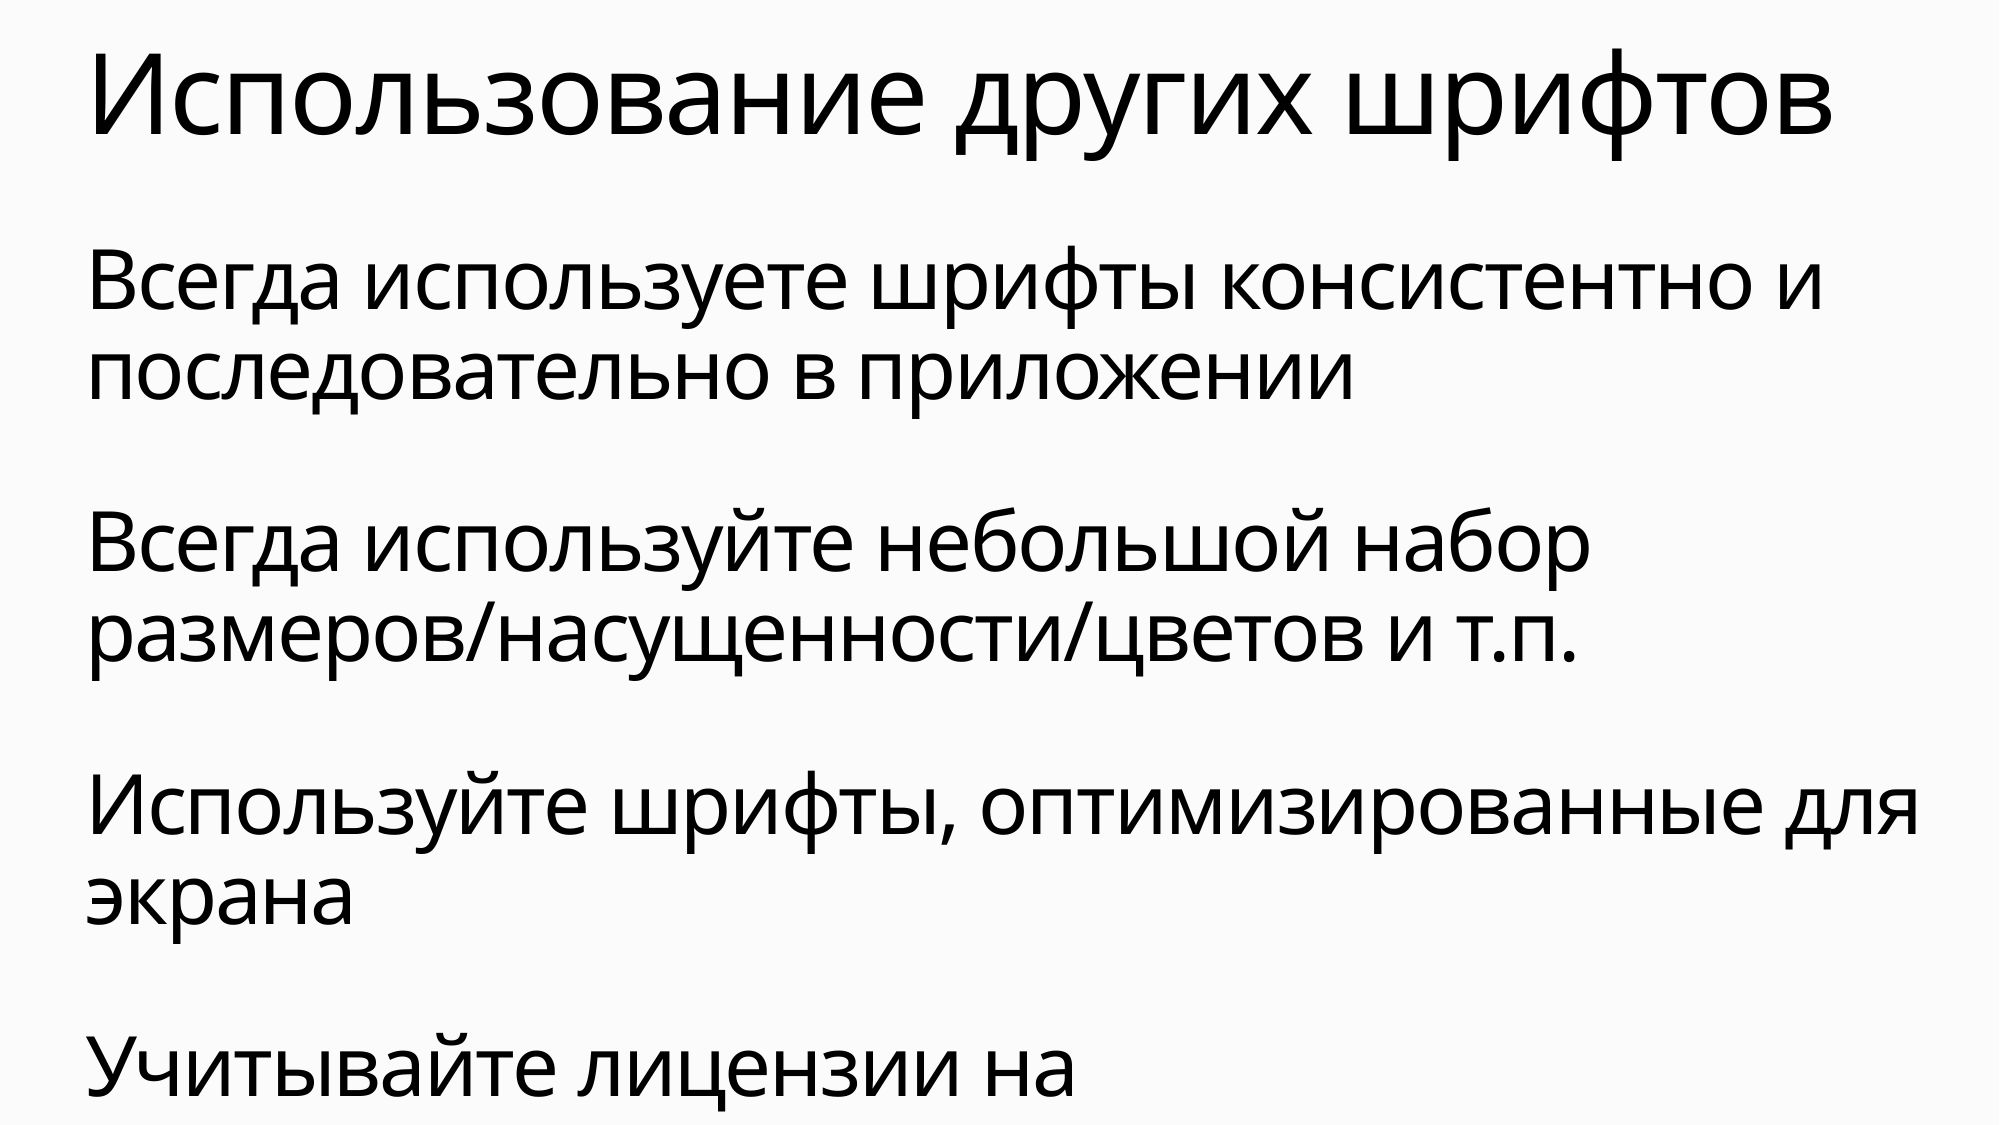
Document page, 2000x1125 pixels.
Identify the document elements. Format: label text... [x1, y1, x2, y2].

list Всегда используете шрифты консистентно и последовательно в приложении Всегда используйте небольшой набор размеров/насущенности/цветов и т.п. Используйте шрифты, оптимизированные для экрана Учитывайте лицензии на внедрение/распространение [85, 237, 2000, 1125]
title Использование других шрифтов [85, 37, 1914, 161]
